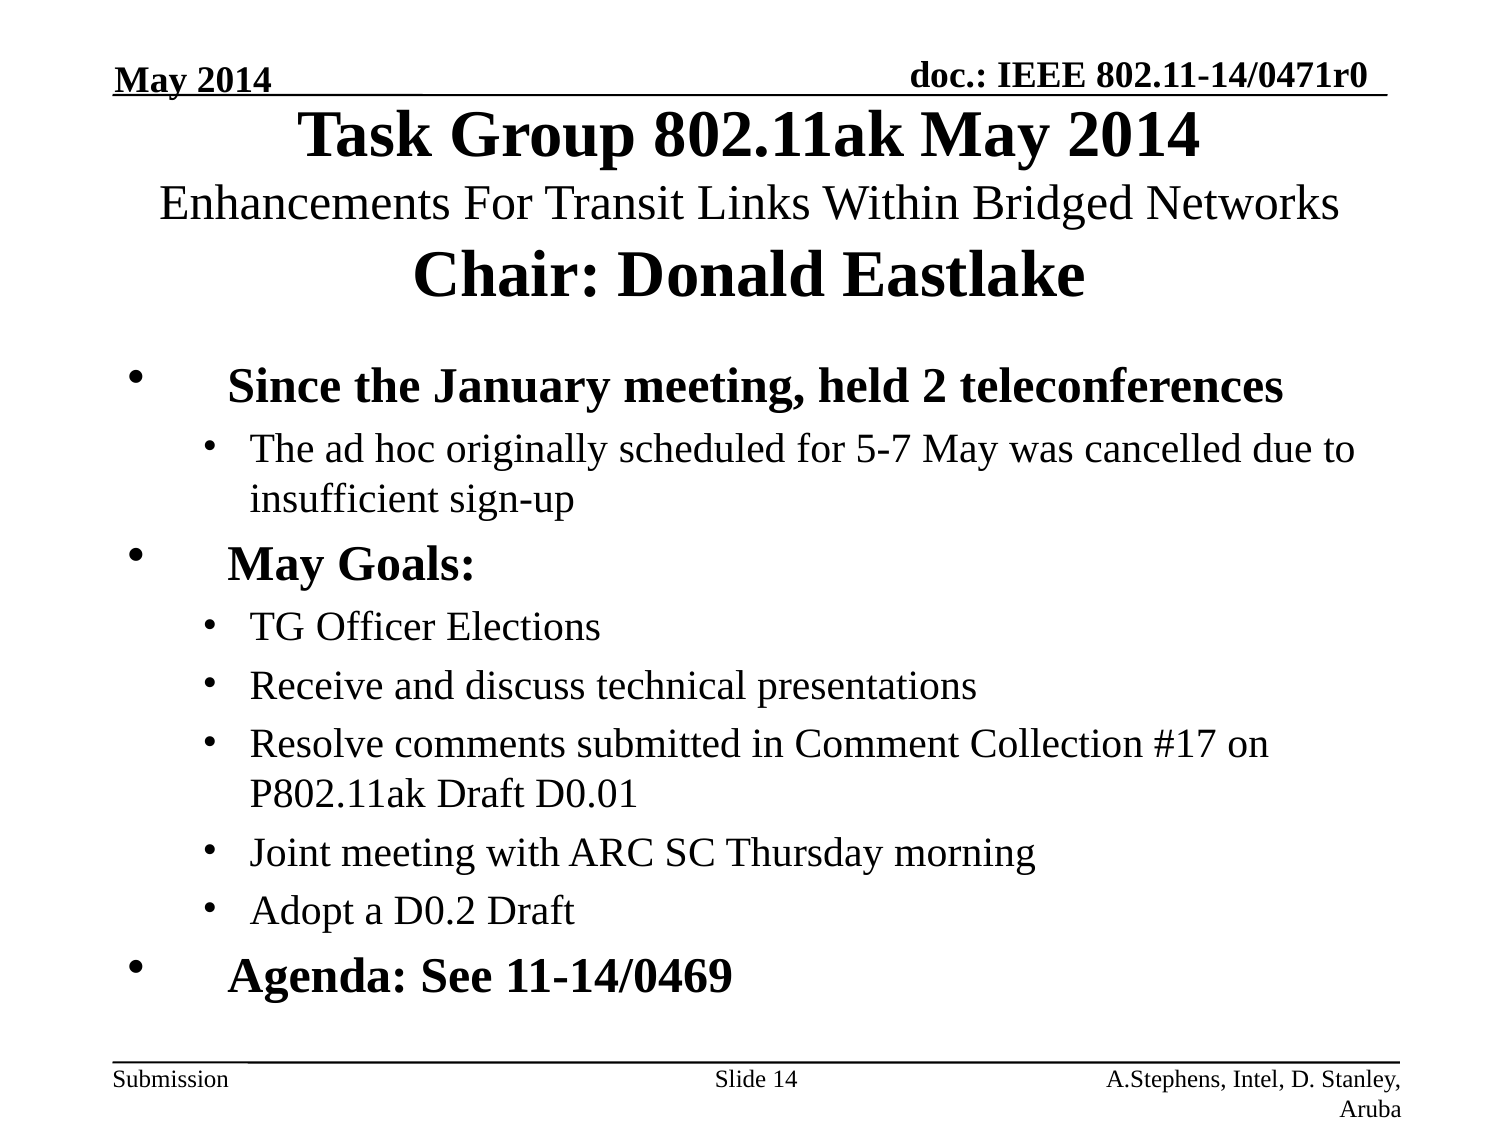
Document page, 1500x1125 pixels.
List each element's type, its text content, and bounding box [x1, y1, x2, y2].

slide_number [114, 54, 274, 100]
list Since the January meeting, held 2 teleconferences The ad hoc originally scheduled for 5-7 May was cancelled due to insufficient sign-up May Goals: TG Officer Elections Receive and discuss technical presentations Resolve comments submitted in Comment Collection #17 on P802.11ak Draft D0.01 Joint meeting with ARC SC Thursday morning Adopt a D0.2 Draft Agenda: See 11-14/0469 [112, 275, 1388, 950]
slide_number Slide 14 [712, 1062, 800, 1093]
footer A.Stephens, Intel, D. Stanley, Aruba [1058, 1062, 1402, 1093]
title Task Group 802.11ak May 2014 Enhancements For Transit Links Within Bridged Networks Chair: Donald Eastlake [112, 112, 1388, 275]
